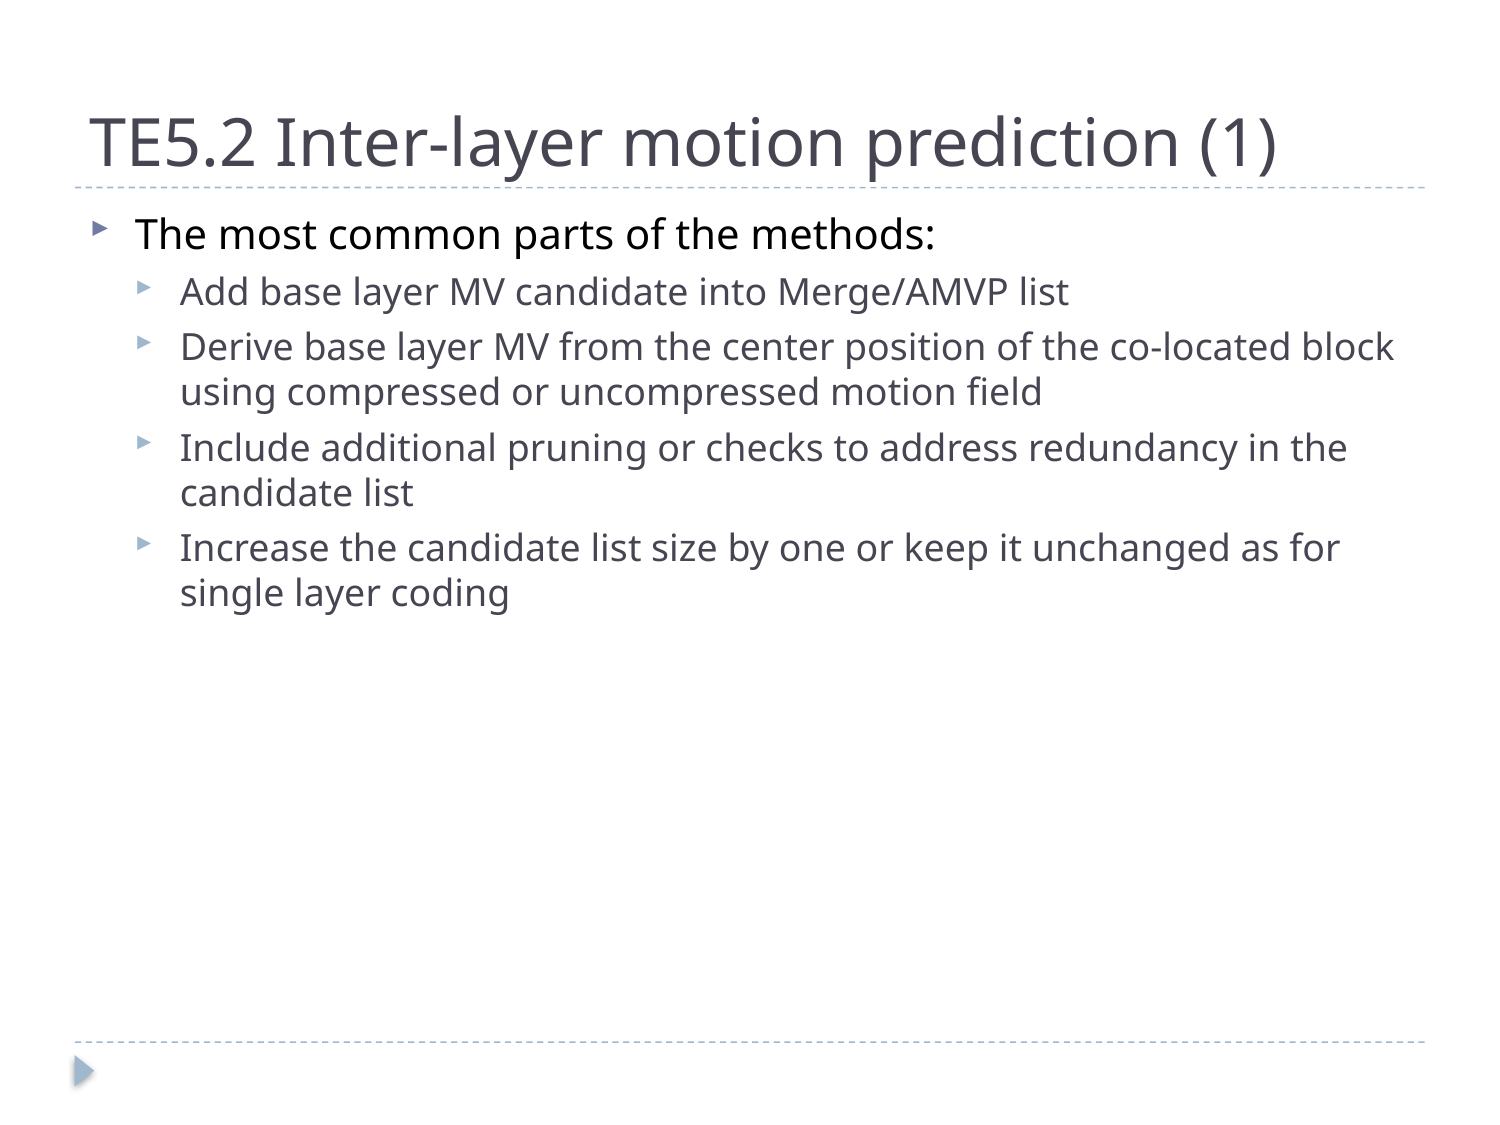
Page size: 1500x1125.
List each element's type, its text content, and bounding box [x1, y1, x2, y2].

title TE5.2 Inter-layer motion prediction (1) [75, 24, 1425, 188]
list The most common parts of the methods: Add base layer MV candidate into Merge/AMVP list Derive base layer MV from the center position of the co-located block using compressed or uncompressed motion field Include additional pruning or checks to address redundancy in the candidate list Increase the candidate list size by one or keep it unchanged as for single layer coding [75, 200, 1425, 1010]
